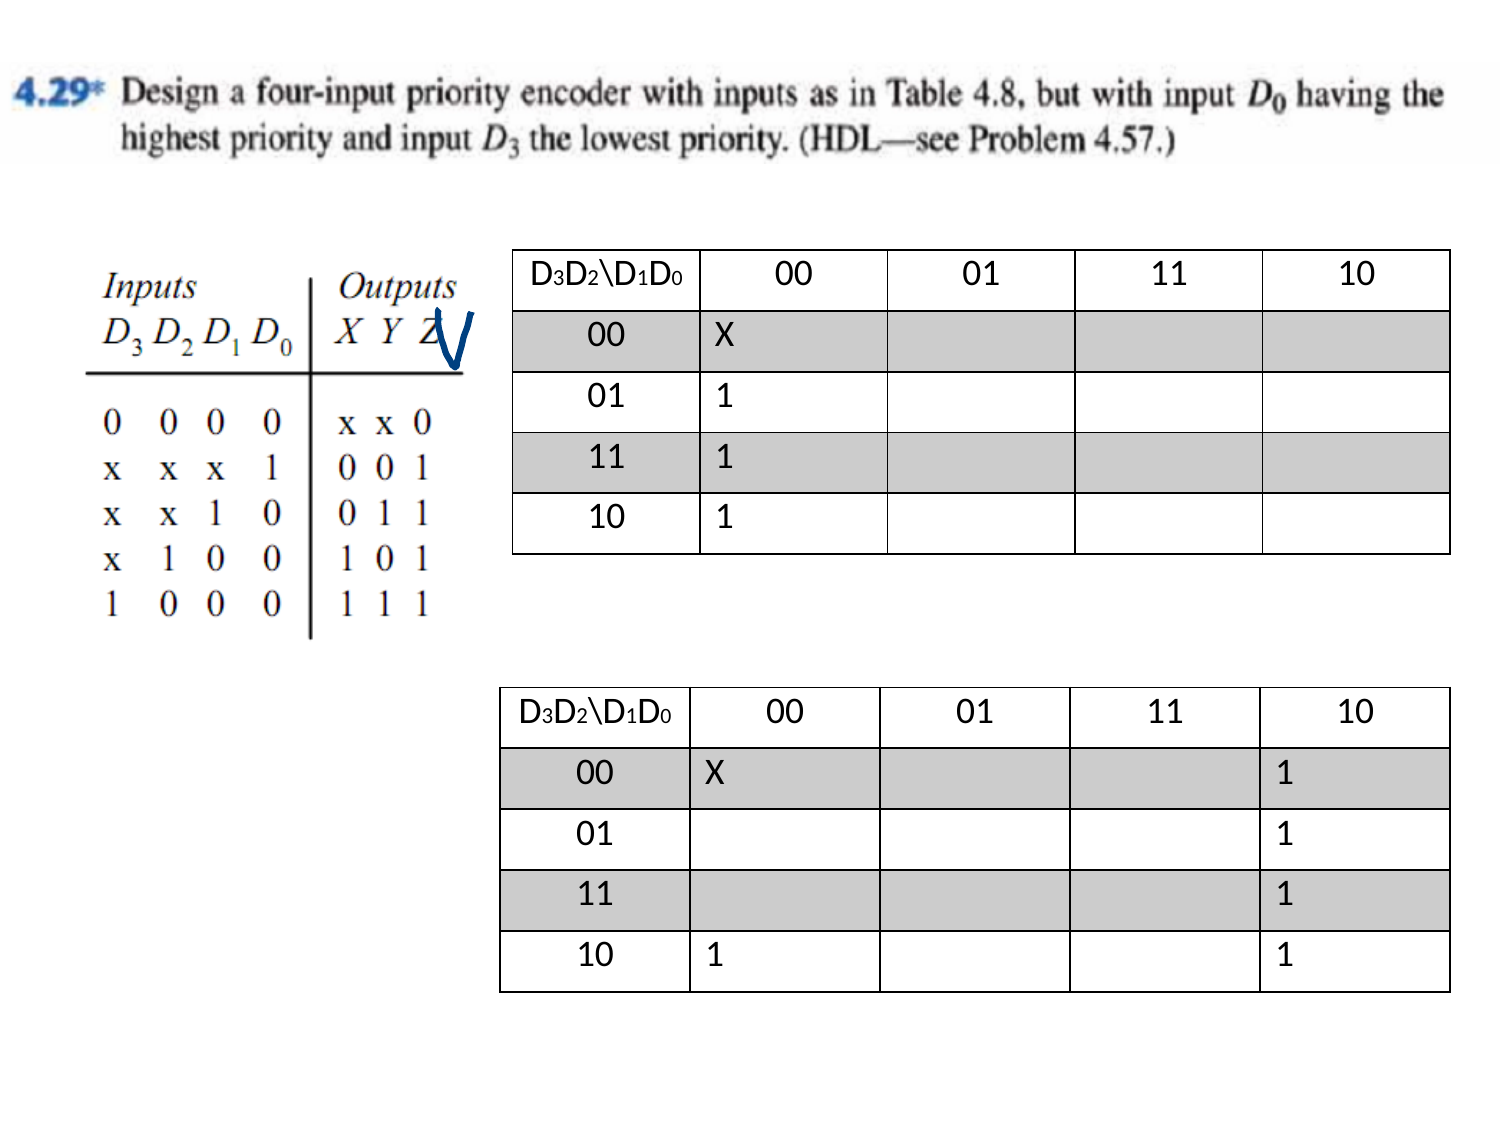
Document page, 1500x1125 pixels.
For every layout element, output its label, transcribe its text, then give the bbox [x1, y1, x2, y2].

picture [74, 237, 468, 646]
table_cell 1 [1261, 932, 1449, 991]
table_cell [1263, 373, 1449, 432]
table_cell [1071, 932, 1259, 991]
table_cell X [701, 312, 887, 371]
table_cell [1076, 494, 1262, 553]
table_cell [881, 810, 1069, 869]
table_cell [1071, 871, 1259, 930]
table_cell 11 [501, 871, 689, 930]
table_cell 00 [513, 312, 699, 371]
table_cell 01 [513, 373, 699, 432]
table_cell [1076, 373, 1262, 432]
table_cell [691, 810, 879, 869]
table_header 01 [881, 688, 1069, 747]
table_cell 01 [501, 810, 689, 869]
table_header 10 [1263, 251, 1449, 310]
table_cell 1 [701, 373, 887, 432]
table_cell [881, 932, 1069, 991]
table_cell 1 [701, 494, 887, 553]
table_header D3D2\D1D0 [513, 251, 699, 310]
table_cell 10 [501, 932, 689, 991]
table_cell 1 [1261, 810, 1449, 869]
table_cell [1076, 312, 1262, 371]
table_cell 00 [501, 749, 689, 808]
table_cell 10 [513, 494, 699, 553]
table_cell [888, 312, 1074, 371]
table_header 00 [701, 251, 887, 310]
table_cell [888, 433, 1074, 492]
table_header 11 [1071, 688, 1259, 747]
picture [0, 62, 1500, 165]
table_cell 1 [691, 932, 879, 991]
table_cell [888, 373, 1074, 432]
table_header D3D2\D1D0 [501, 688, 689, 747]
table_cell [881, 871, 1069, 930]
table_cell [1263, 494, 1449, 553]
table_cell [1076, 433, 1262, 492]
table_header 00 [691, 688, 879, 747]
table_cell [1263, 433, 1449, 492]
table_cell [1071, 810, 1259, 869]
table_cell [888, 494, 1074, 553]
table_cell 1 [701, 433, 887, 492]
table_cell [1263, 312, 1449, 371]
table_cell 1 [1261, 871, 1449, 930]
table_cell X [691, 749, 879, 808]
table_cell [881, 749, 1069, 808]
table_header 01 [888, 251, 1074, 310]
table_cell [1071, 749, 1259, 808]
table_cell 11 [513, 433, 699, 492]
table_header 10 [1261, 688, 1449, 747]
table_cell 1 [1261, 749, 1449, 808]
table_header 11 [1076, 251, 1262, 310]
table_cell [691, 871, 879, 930]
